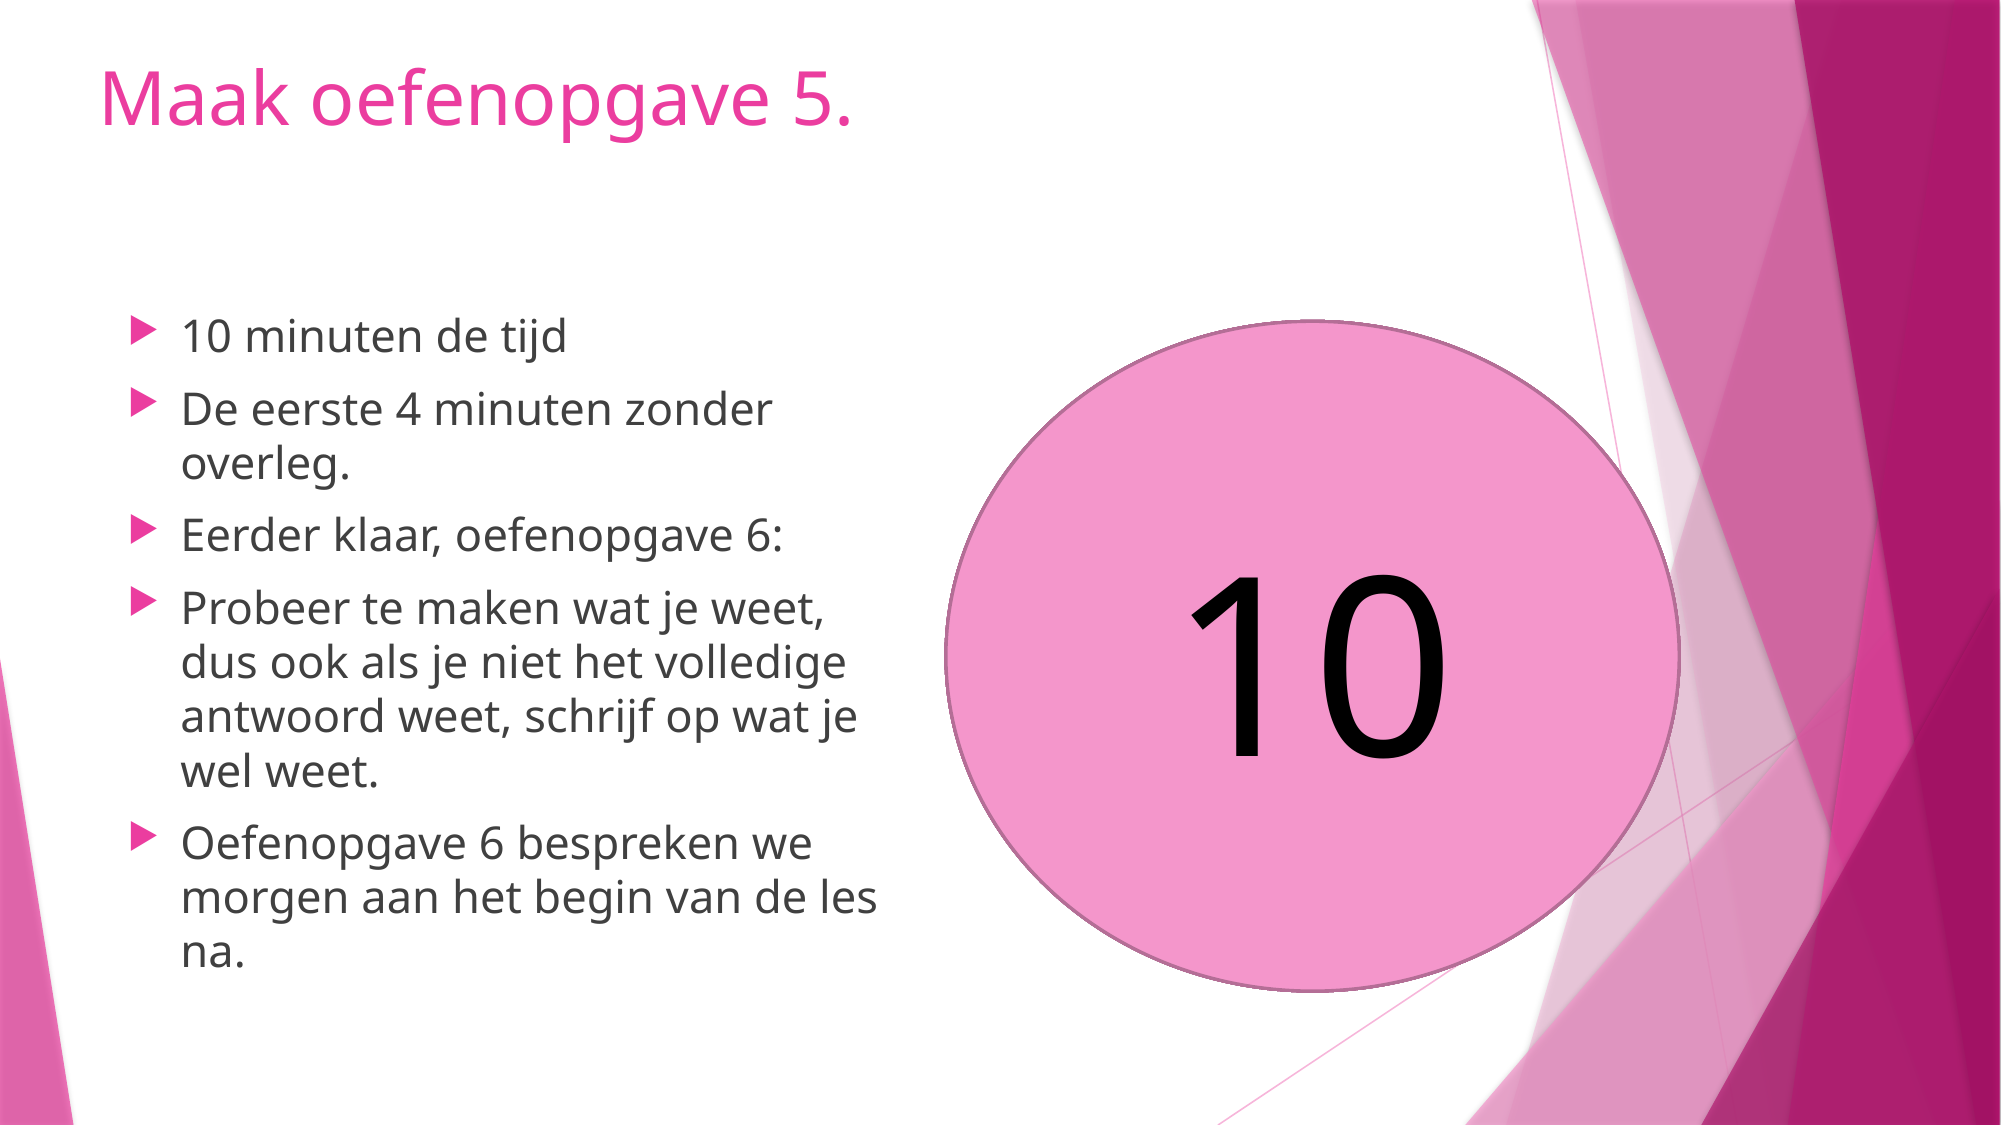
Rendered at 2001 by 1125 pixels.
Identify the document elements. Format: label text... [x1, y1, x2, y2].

text_box 10 [944, 319, 1681, 993]
title Maak oefenopgave 5. [83, 42, 1494, 260]
list 10 minuten de tijd De eerste 4 minuten zonder overleg. Eerder klaar, oefenopgave 6: Probeer te maken wat je weet, dus ook als je niet het volledige antwoord weet, schrijf op wat je wel weet. Oefenopgave 6 bespreken we morgen aan het begin van de les na. [112, 299, 896, 992]
